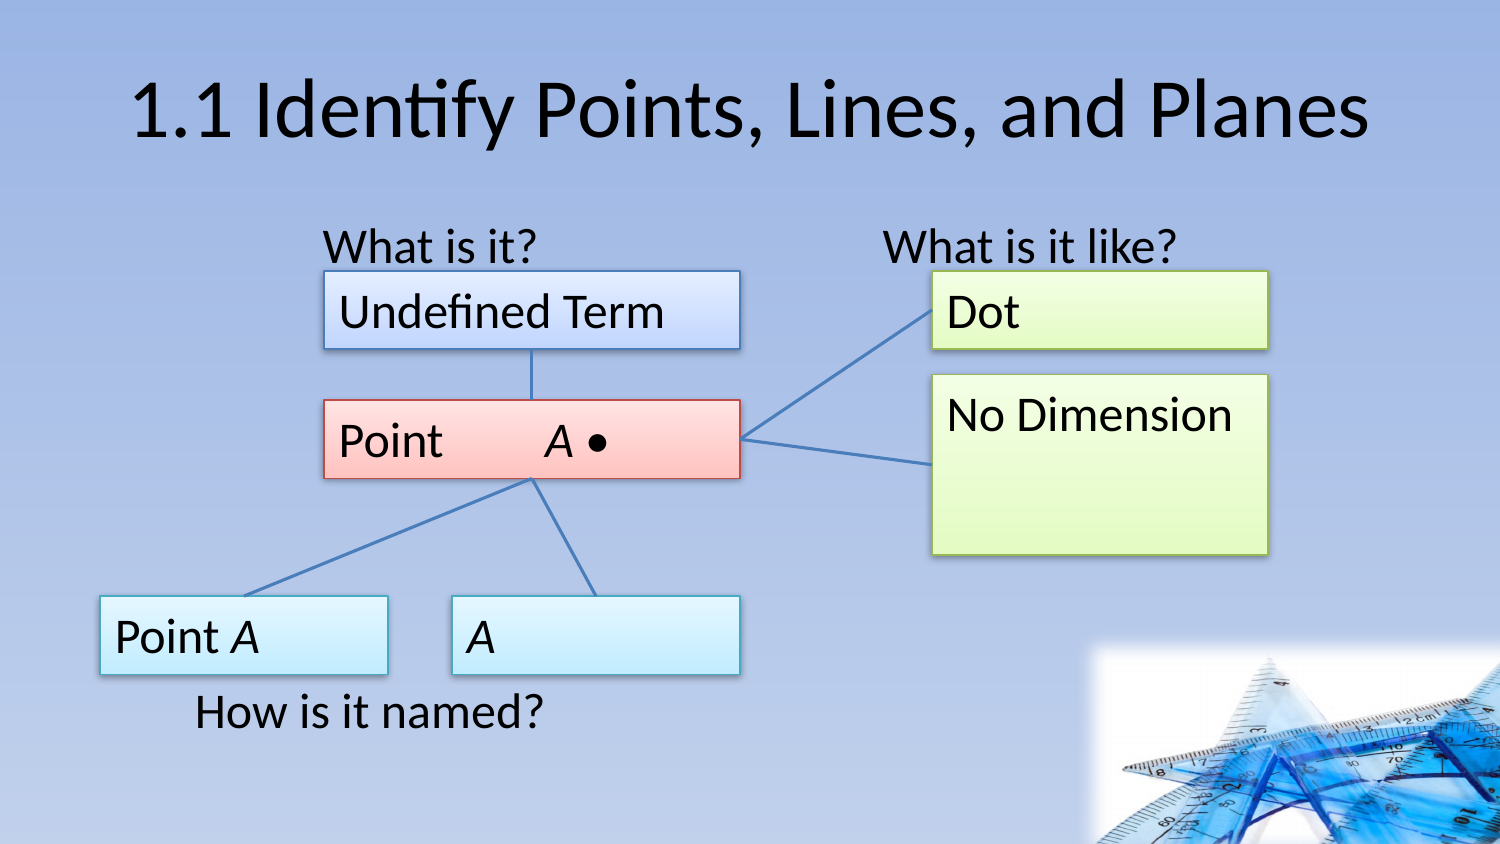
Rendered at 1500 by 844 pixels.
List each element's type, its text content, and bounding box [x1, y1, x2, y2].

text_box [99, 478, 449, 675]
text_box What is it? [307, 206, 740, 281]
title 1.1 Identify Points, Lines, and Planes [75, 33, 1425, 175]
text_box Point A • [323, 408, 734, 476]
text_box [739, 374, 1269, 556]
text_box How is it named? [180, 671, 980, 747]
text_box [739, 270, 1269, 373]
picture [1103, 656, 1500, 838]
text_box What is it like? [867, 206, 1300, 281]
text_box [323, 270, 738, 401]
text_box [451, 478, 741, 675]
